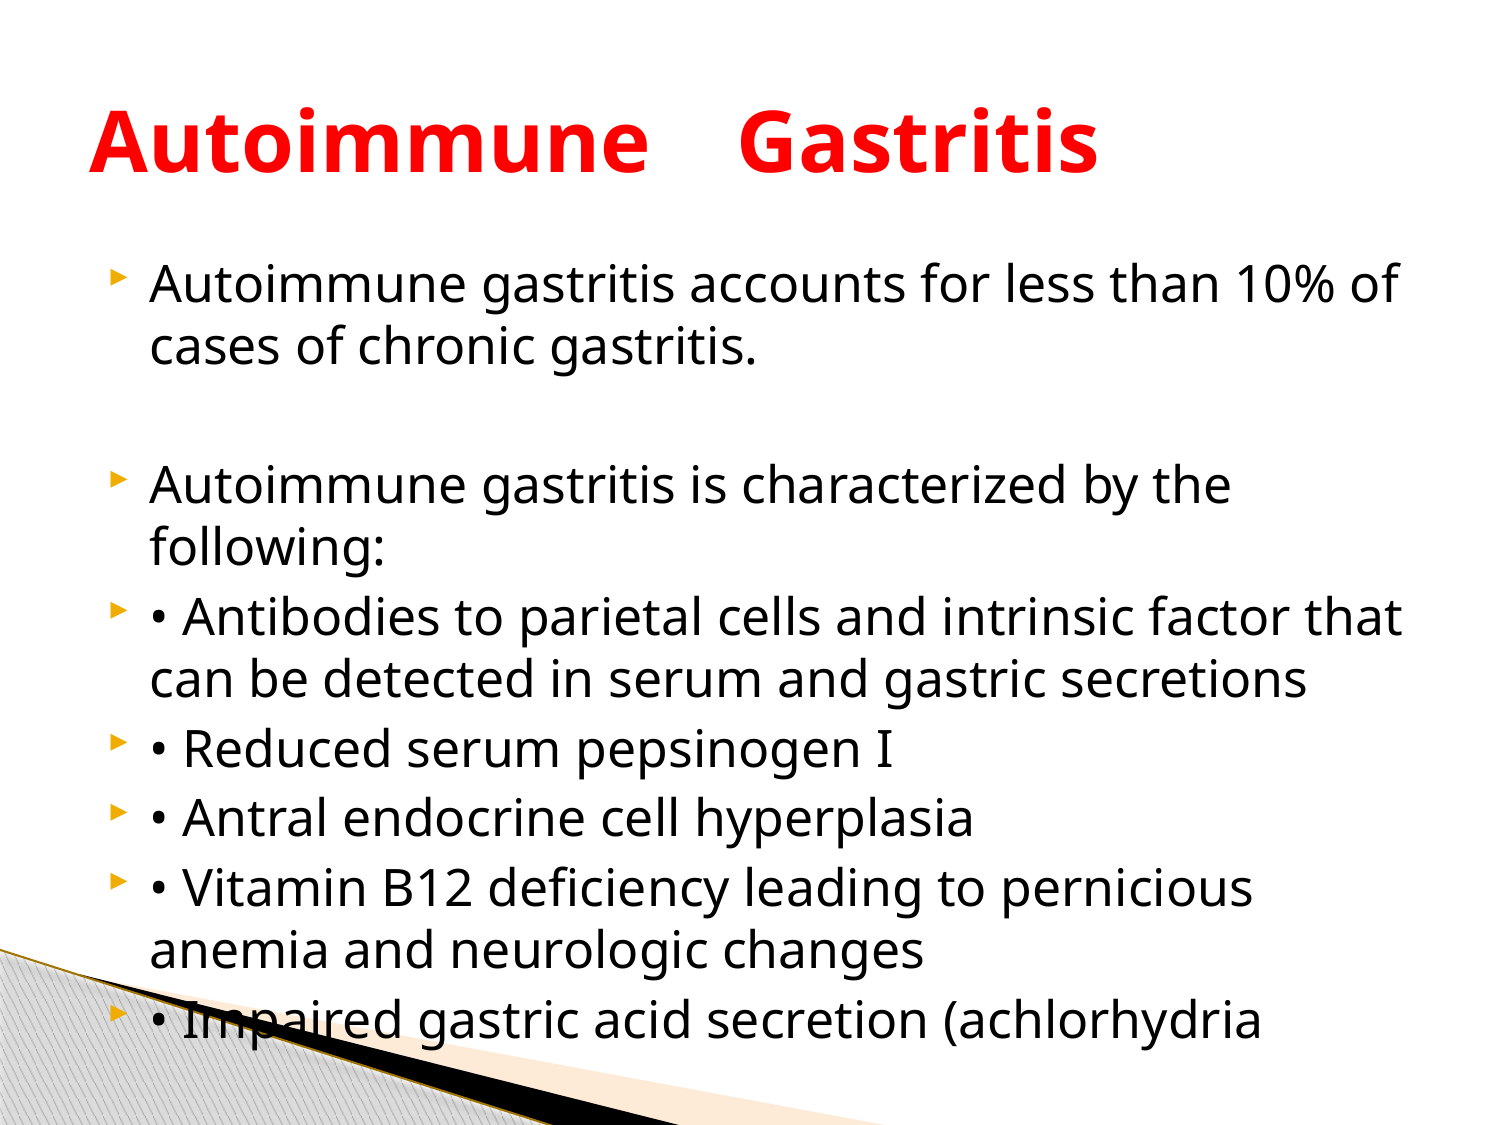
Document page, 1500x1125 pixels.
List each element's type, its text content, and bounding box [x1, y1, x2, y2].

list Autoimmune gastritis accounts for less than 10% of cases of chronic gastritis. Autoimmune gastritis is characterized by the following: • Antibodies to parietal cells and intrinsic factor that can be detected in serum and gastric secretions • Reduced serum pepsinogen I • Antral endocrine cell hyperplasia • Vitamin B12 deficiency leading to pernicious anemia and neurologic changes • Impaired gastric acid secretion (achlorhydria [75, 243, 1425, 1088]
title Autoimmune Gastritis [75, 45, 1425, 233]
